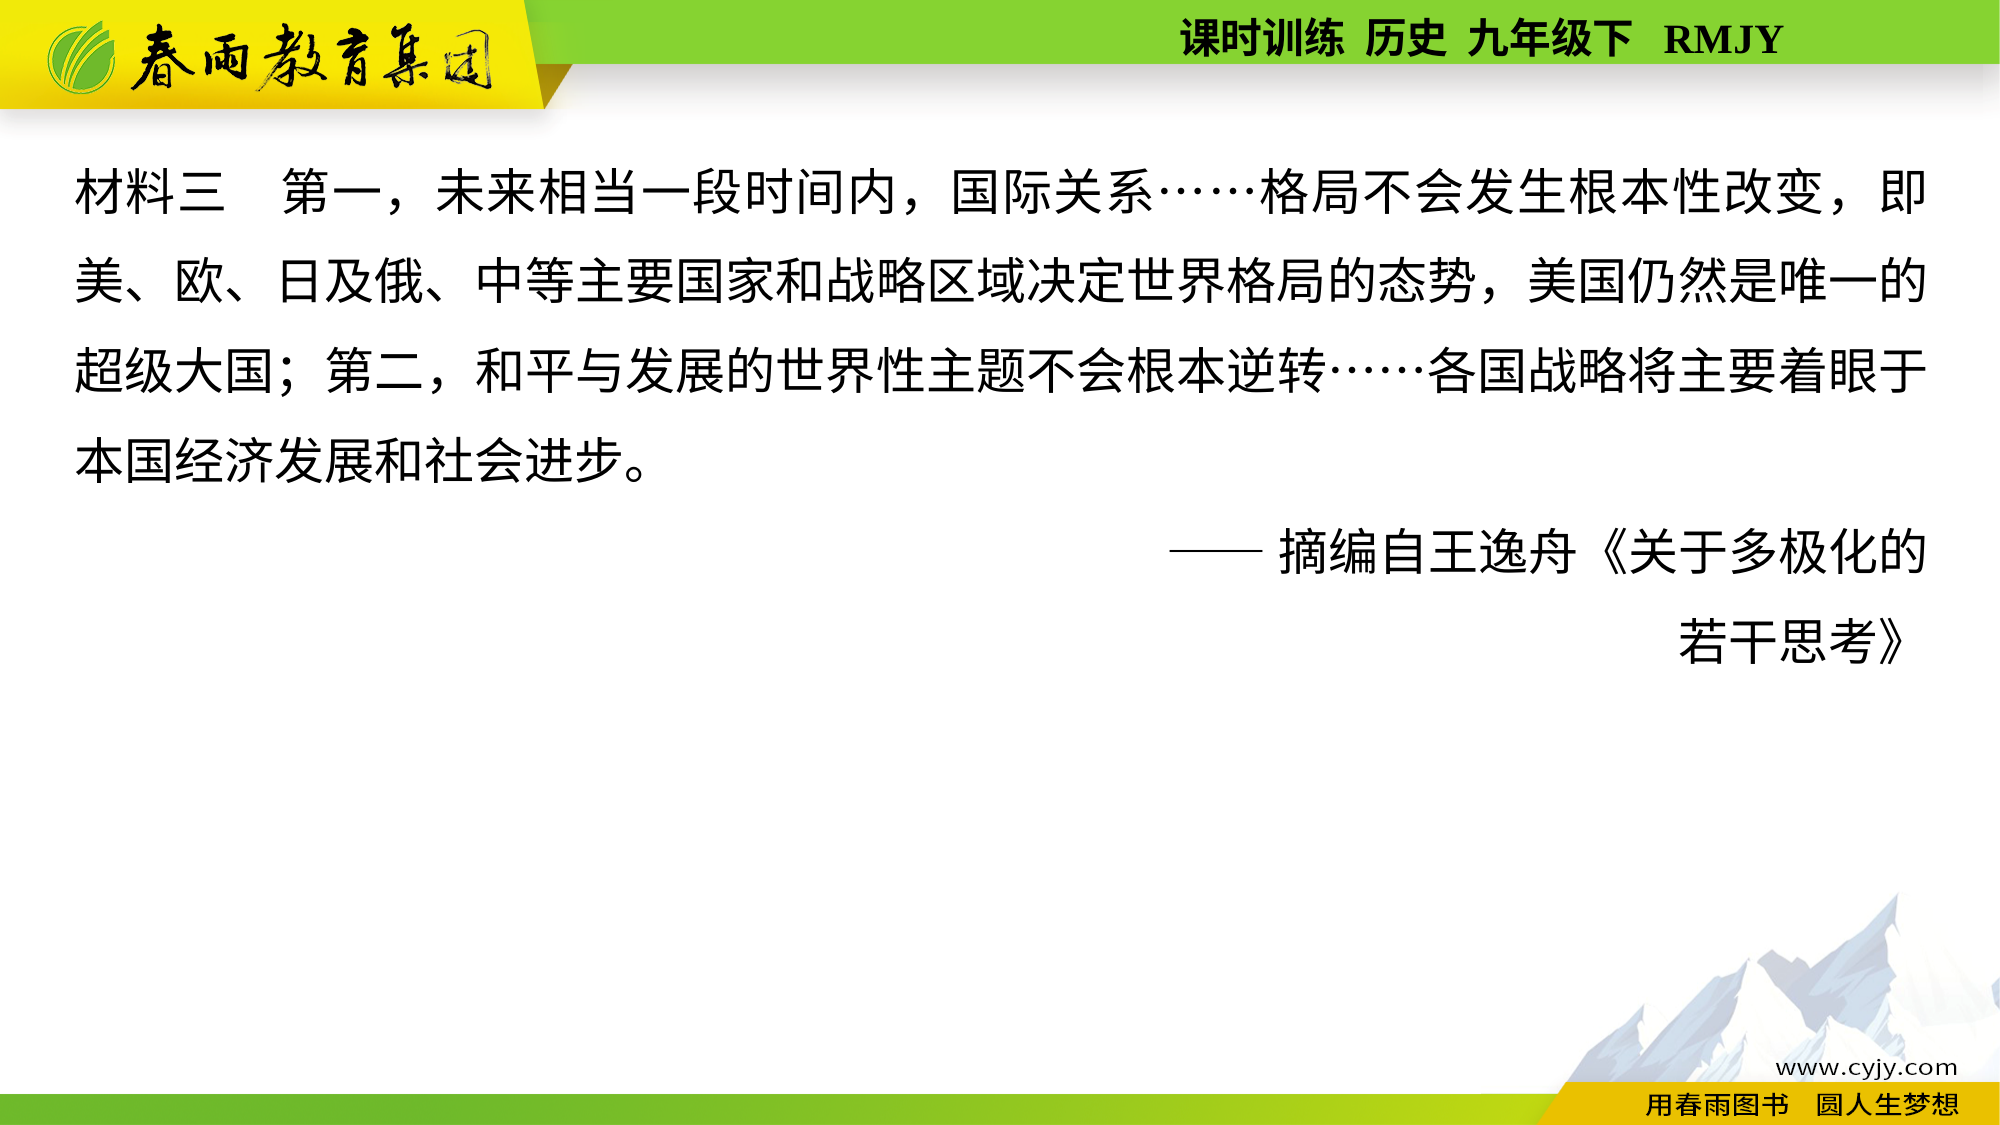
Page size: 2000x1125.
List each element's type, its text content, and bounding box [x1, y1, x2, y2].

list 材料三 第一，未来相当一段时间内，国际关系……格局不会发生根本性改变，即美、欧、日及俄、中等主要国家和战略区域决定世界格局的态势，美国仍然是唯一的超级大国；第二，和平与发展的世界性主题不会根本逆转……各国战略将主要着眼于本国经济发展和社会进步。 ——摘编自王逸舟《关于多极化的 若干思考》 [59, 122, 1944, 672]
picture [0, 0, 2000, 1125]
